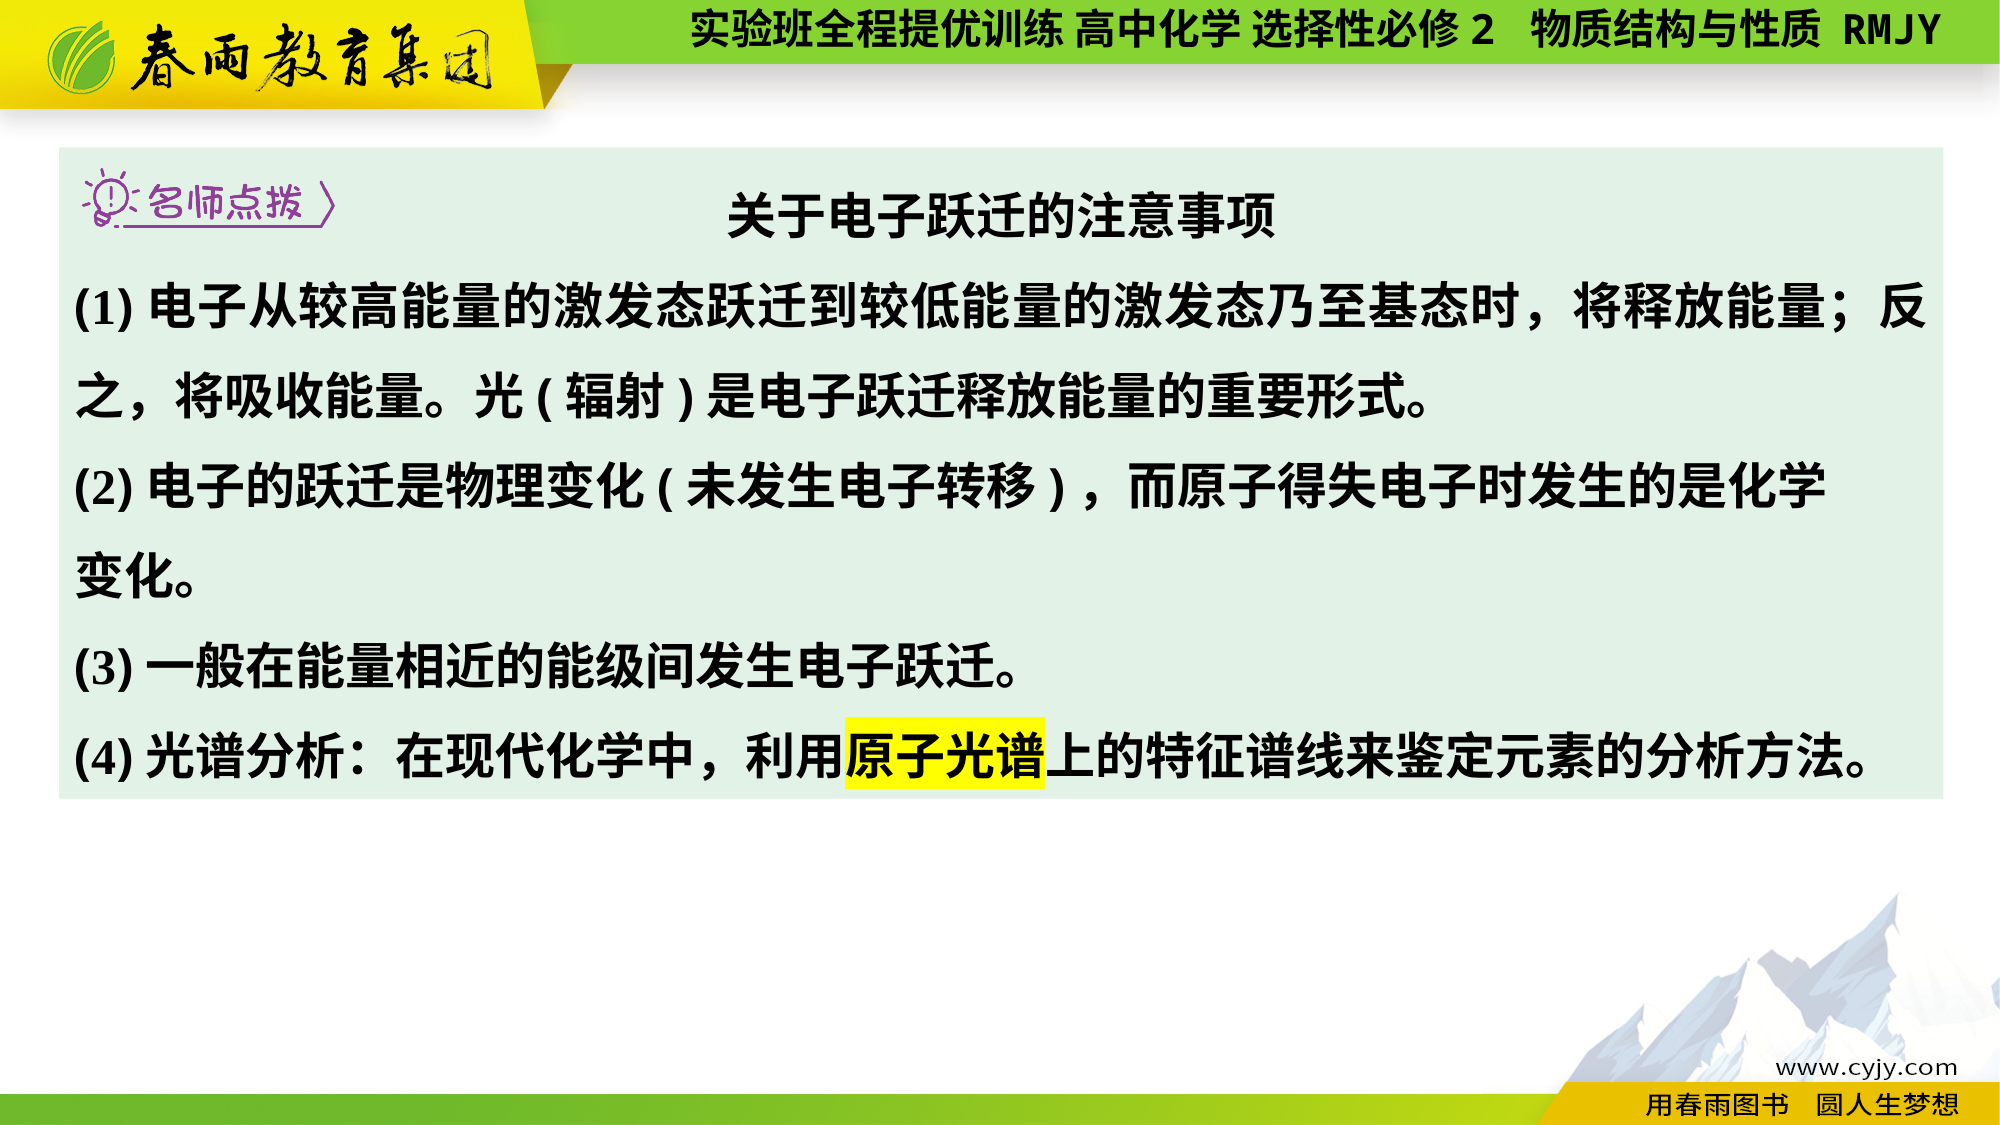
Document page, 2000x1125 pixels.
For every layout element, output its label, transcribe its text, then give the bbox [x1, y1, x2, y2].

picture [0, 0, 2000, 1125]
list 关于电子跃迁的注意事项 (1)电子从较高能量的激发态跃迁到较低能量的激发态乃至基态时，将释放能量；反之，将吸收能量。光(辐射)是电子跃迁释放能量的重要形式。 (2)电子的跃迁是物理变化(未发生电子转移)，而原子得失电子时发生的是化学 变化。 (3)一般在能量相近的能级间发生电子跃迁。 (4)光谱分析：在现代化学中，利用原子光谱上的特征谱线来鉴定元素的分析方法。 [59, 147, 1944, 799]
